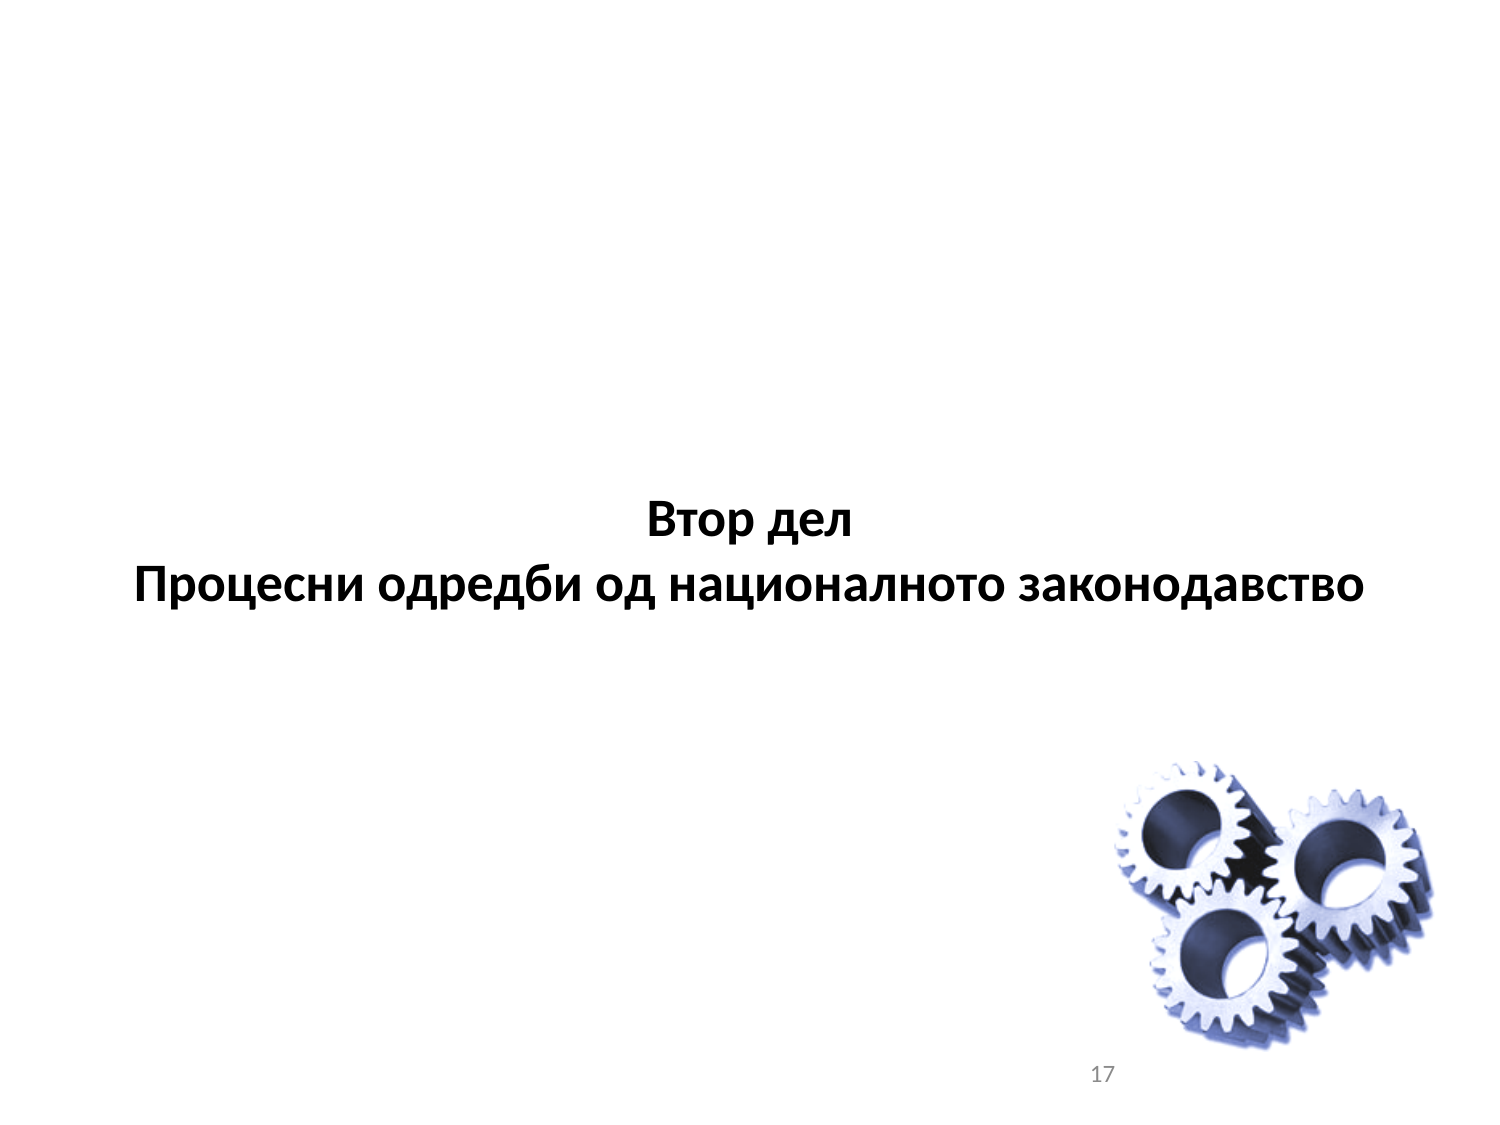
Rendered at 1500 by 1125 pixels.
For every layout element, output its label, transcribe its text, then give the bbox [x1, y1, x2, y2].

slide_number 17 [1074, 1042, 1425, 1103]
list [1112, 761, 1436, 1052]
title Втор дел Процесни одредби од националното законодавство [75, 453, 1425, 641]
